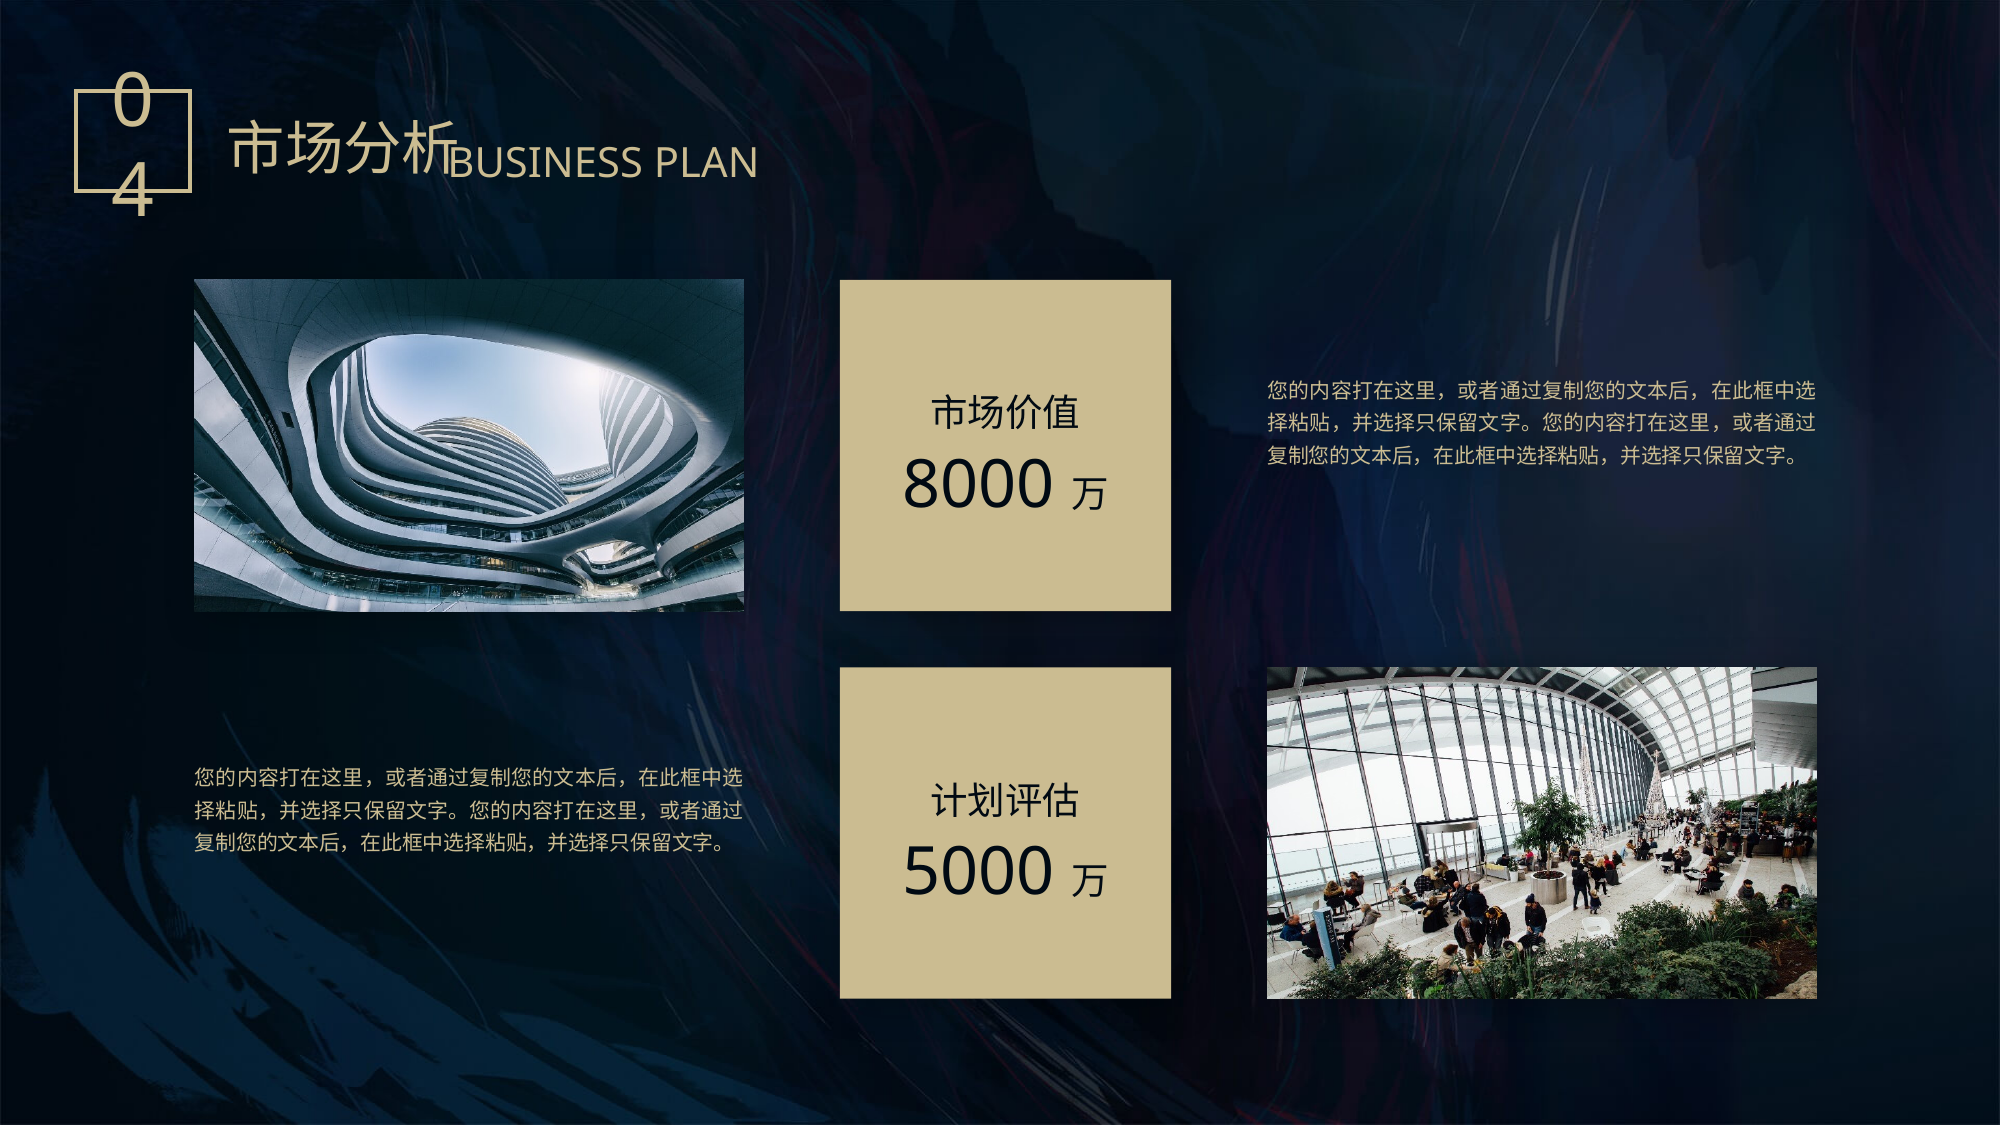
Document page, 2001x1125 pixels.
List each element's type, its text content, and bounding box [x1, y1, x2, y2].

text_box 您的内容打在这里，或者通过复制您的文本后，在此框中选择粘贴，并选择只保留文字。您的内容打在这里，或者通过复制您的文本后，在此框中选择粘贴，并选择只保留文字。 [194, 757, 744, 855]
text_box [75, 90, 748, 195]
text_box 计划评估 [930, 763, 1081, 804]
text_box [839, 666, 1172, 1000]
text_box 8000万 [902, 416, 1109, 521]
text_box 市场价值 [930, 376, 1081, 416]
picture [0, 0, 2000, 1125]
text_box 5000万 [902, 804, 1109, 908]
text_box [839, 279, 1172, 612]
text_box 您的内容打在这里，或者通过复制您的文本后，在此框中选择粘贴，并选择只保留文字。您的内容打在这里，或者通过复制您的文本后，在此框中选择粘贴，并选择只保留文字。 [1267, 369, 1817, 468]
